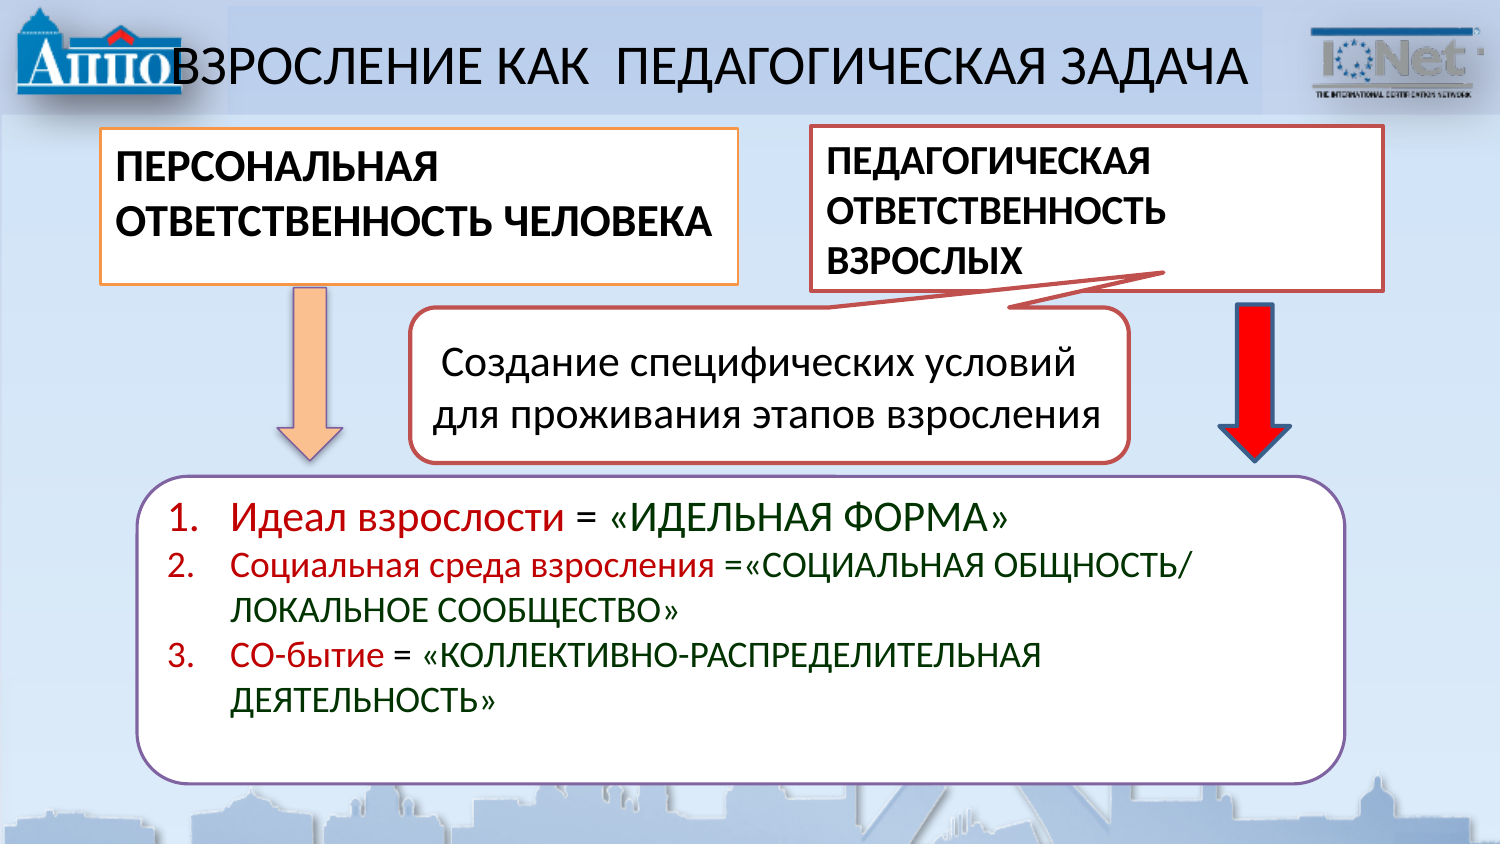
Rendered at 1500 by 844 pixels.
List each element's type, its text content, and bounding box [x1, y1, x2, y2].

list ПЕДАГОГИЧЕСКАЯ ОТВЕТСТВЕННОСТЬ ВЗРОСЛЫХ [809, 124, 1385, 293]
text_box Создание специфических условий для проживания этапов взросления [408, 270, 1166, 466]
text_box Идеал взрослости = «ИДЕЛЬНАЯ ФОРМА» Социальная среда взросления =«СОЦИАЛЬНАЯ ОБЩНОСТЬ/ ЛОКАЛЬНОЕ СООБЩЕСТВО» СО-бытие = «КОЛЛЕКТИВНО-РАСПРЕДЕЛИТЕЛЬНАЯ ДЕЯТЕЛЬНОСТЬ» [134, 474, 1347, 786]
picture [1394, 25, 1484, 101]
text_box [276, 286, 344, 462]
text_box [1217, 302, 1293, 464]
picture [10, 2, 188, 101]
title ВЗРОСЛЕНИЕ КАК ПЕДАГОГИЧЕСКАЯ ЗАДАЧА [50, 9, 1394, 114]
list ПЕРСОНАЛЬНАЯ ОТВЕТСТВЕННОСТЬ ЧЕЛОВЕКА [98, 126, 740, 286]
